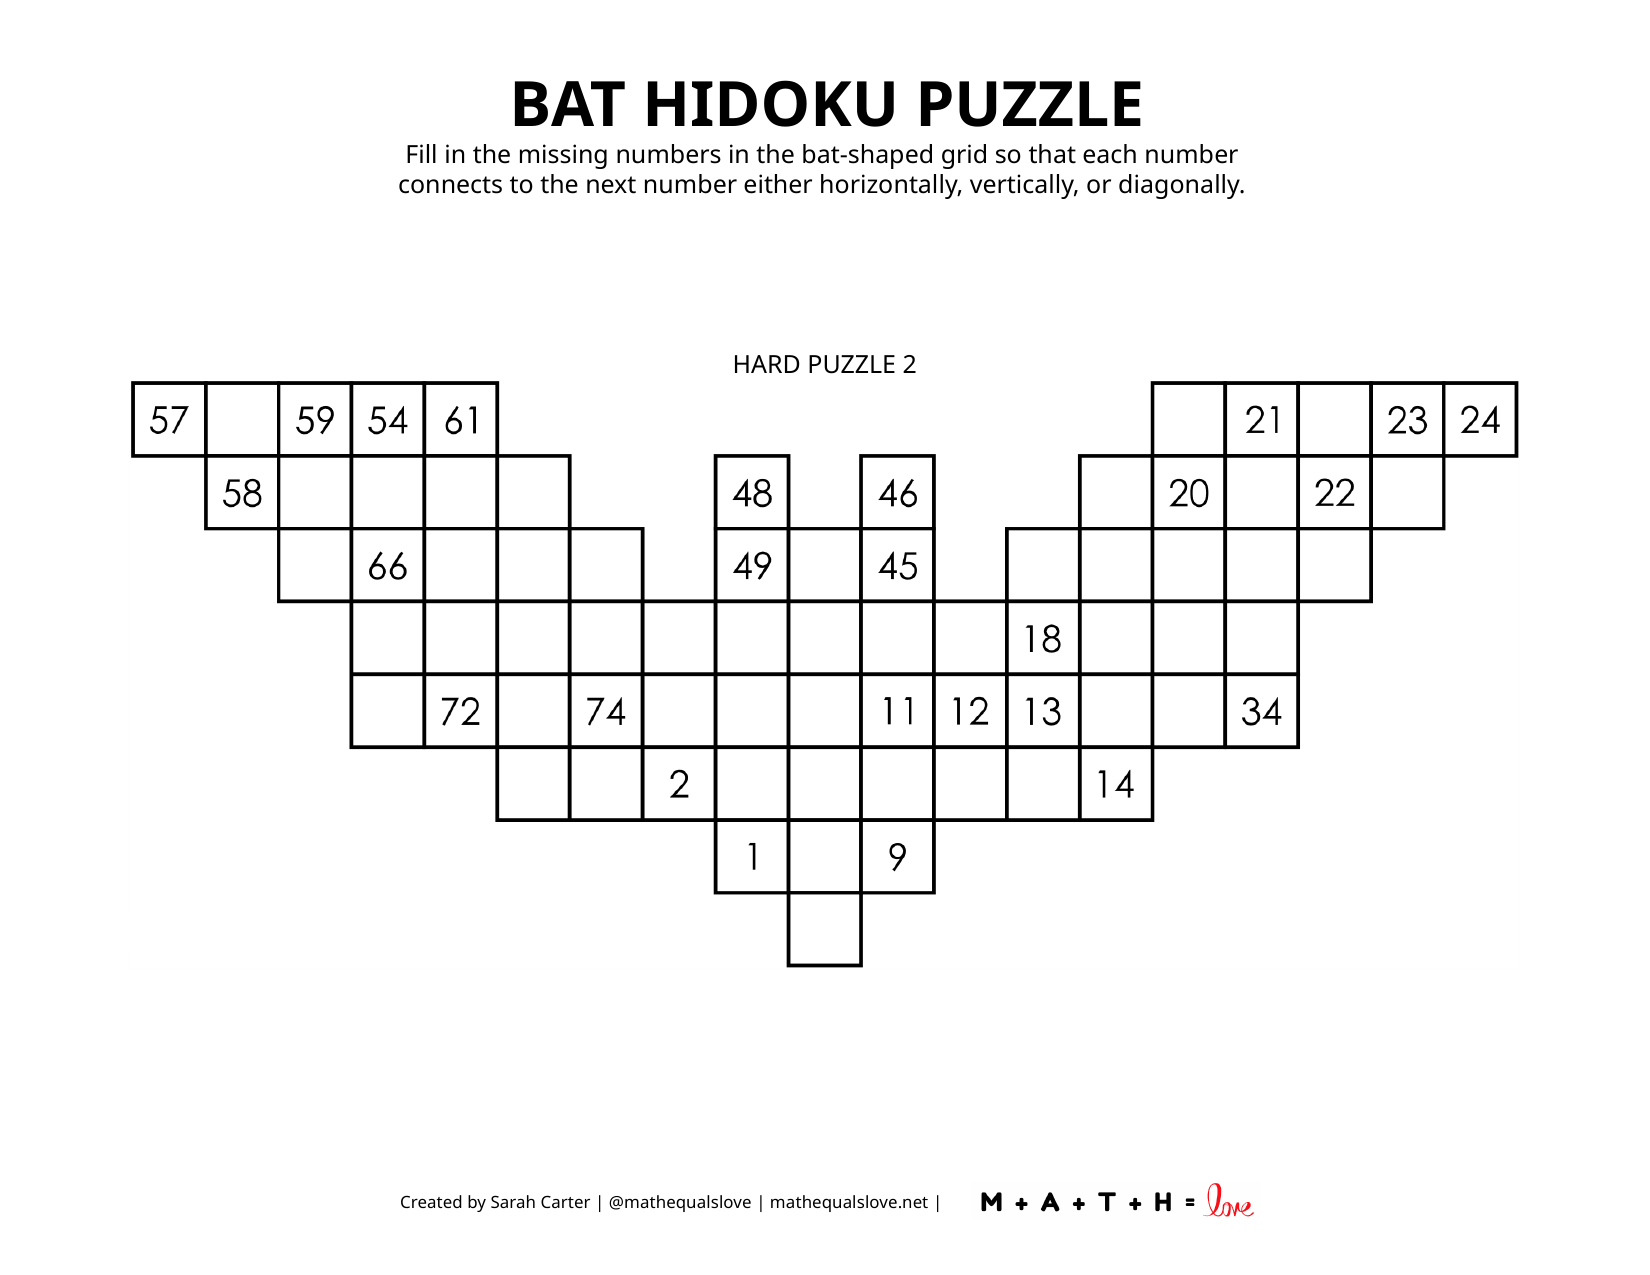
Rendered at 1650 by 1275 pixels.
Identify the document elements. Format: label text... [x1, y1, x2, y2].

text_box Fill in the missing numbers in the bat-shaped grid so that each number connects to the next number either horizontally, vertically, or diagonally. [333, 131, 1319, 206]
picture [970, 1180, 1262, 1221]
text_box HARD PUZZLE 2 [187, 348, 1463, 378]
picture [128, 378, 1520, 970]
text_box Created by Sarah Carter | @mathequalslove | mathequalslove.net | [385, 1184, 970, 1220]
text_box BAT HIDOKU PUZZLE [385, 56, 1269, 131]
